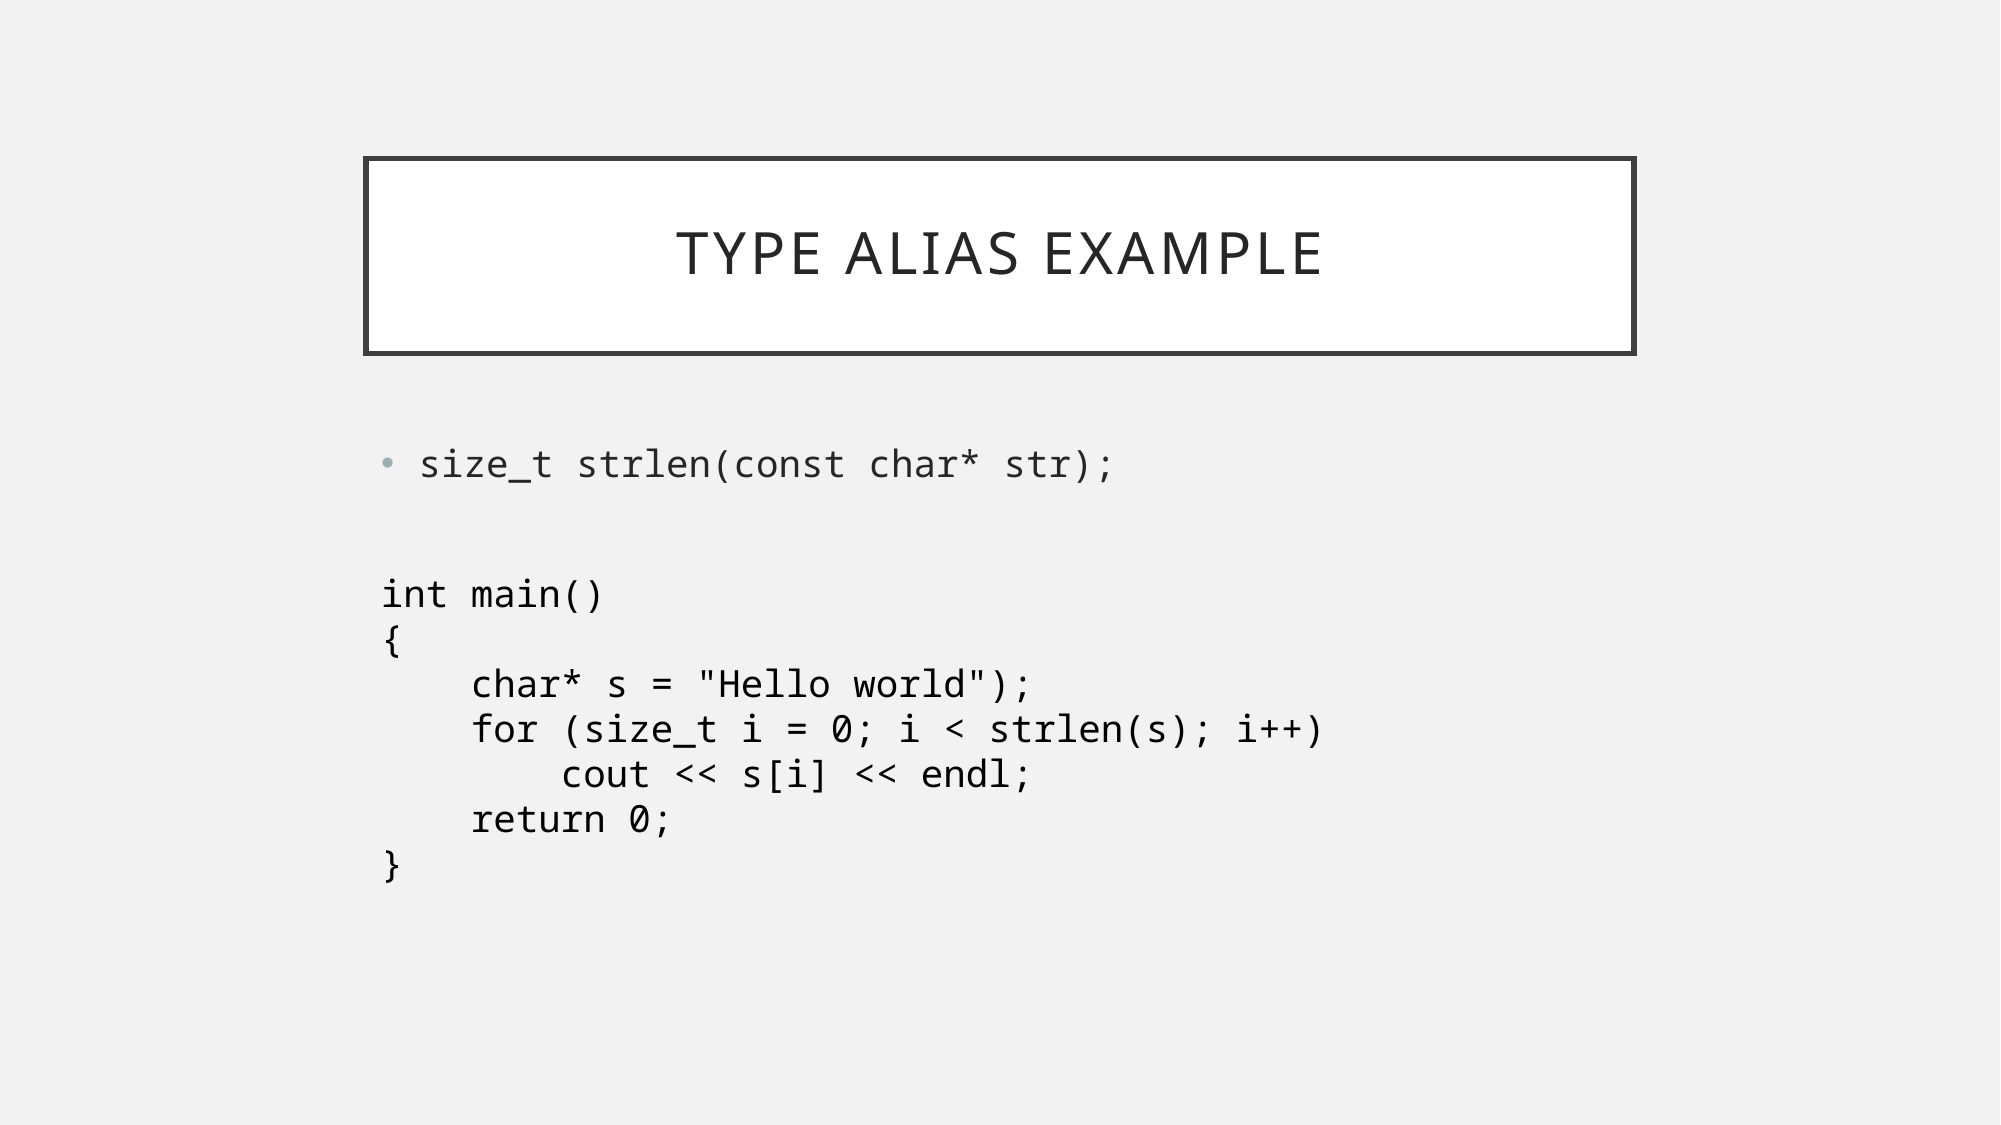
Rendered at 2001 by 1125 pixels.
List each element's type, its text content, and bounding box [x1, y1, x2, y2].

text_box int main() { char* s = "Hello world"); for (size_t i = 0; i < strlen(s); i++) cout << s[i] << endl; return 0; } [366, 562, 1634, 893]
title type alias example [363, 156, 1637, 356]
list size_t strlen(const char* str); [366, 432, 1634, 502]
